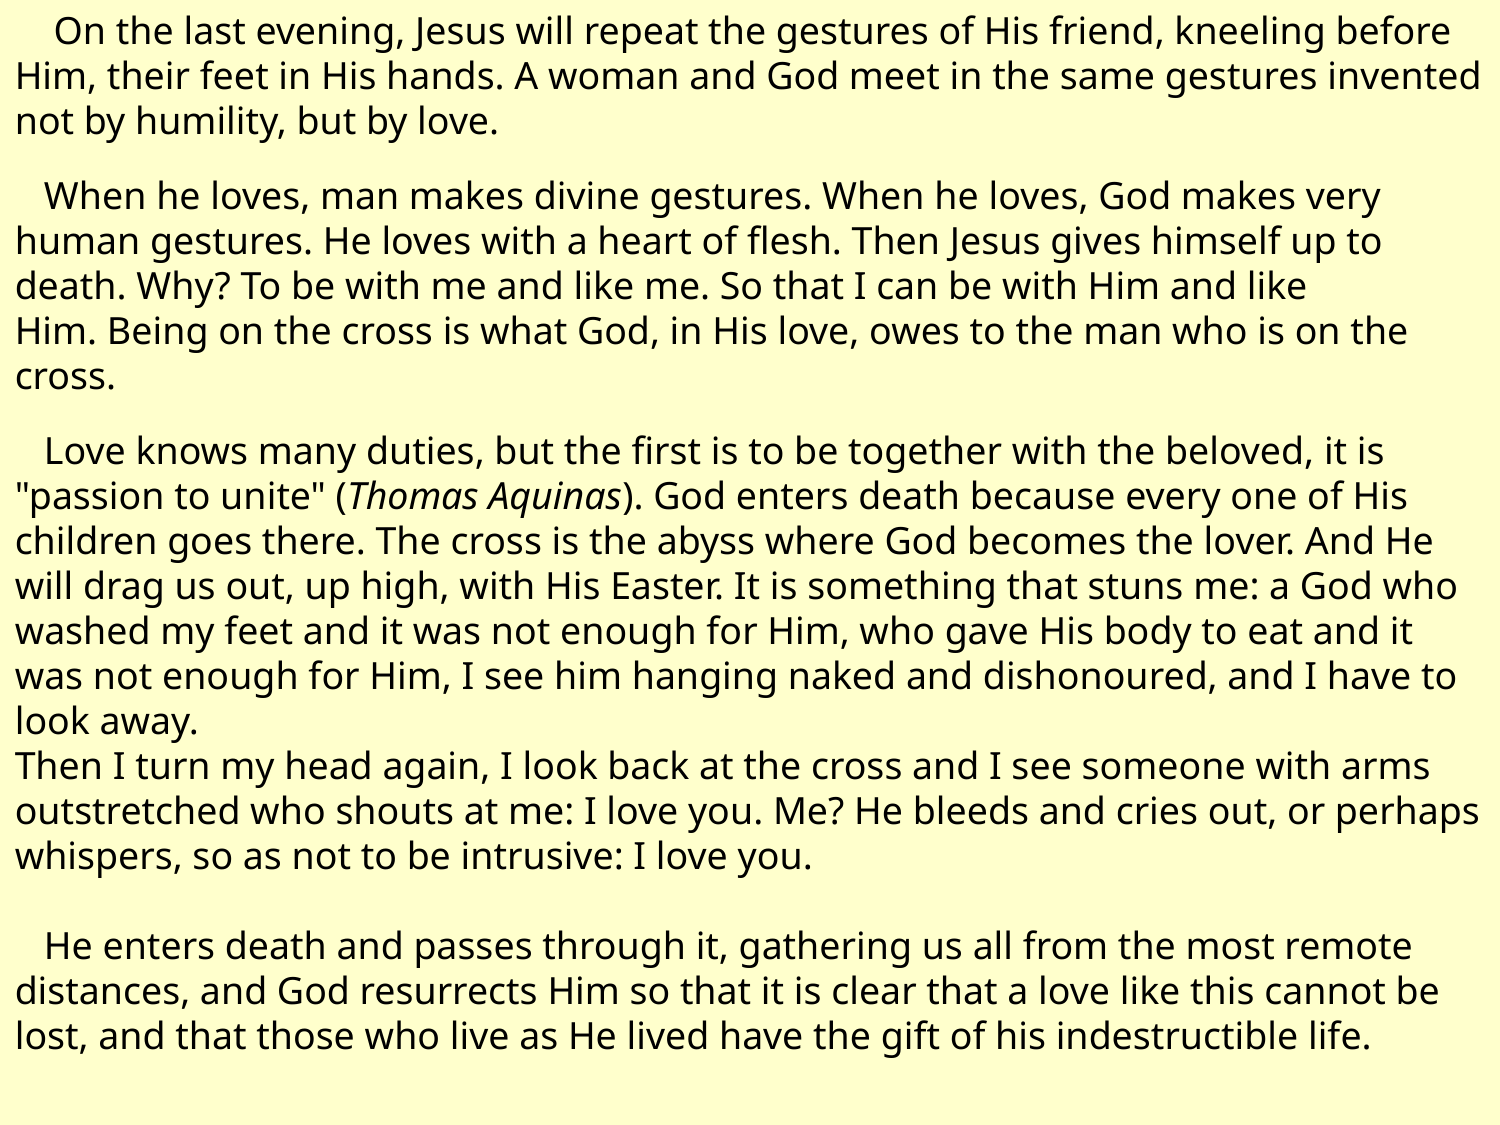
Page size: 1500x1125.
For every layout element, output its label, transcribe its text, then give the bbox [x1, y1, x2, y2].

text_box On the last evening, Jesus will repeat the gestures of His friend, kneeling before Him, their feet in His hands. A woman and God meet in the same gestures invented not by humility, but by love. When he loves, man makes divine gestures. When he loves, God makes very human gestures. He loves with a heart of flesh. Then Jesus gives himself up to death. Why? To be with me and like me. So that I can be with Him and like Him. Being on the cross is what God, in His love, owes to the man who is on the cross. Love knows many duties, but the first is to be together with the beloved, it is "passion to unite" (Thomas Aquinas). God enters death because every one of His children goes there. The cross is the abyss where God becomes the lover. And He will drag us out, up high, with His Easter. It is something that stuns me: a God who washed my feet and it was not enough for Him, who gave His body to eat and it was not enough for Him, I see him hanging naked and dishonoured, and I have to look away. Then I turn my head again, I look back at the cross and I see someone with arms outstretched who shouts at me: I love you. Me? He bleeds and cries out, or perhaps whispers, so as not to be intrusive: I love you. He enters death and passes through it, gathering us all from the most remote distances, and God resurrects Him so that it is clear that a love like this cannot be lost, and that those who live as He lived have the gift of his indestructible life. [0, 0, 1500, 1117]
